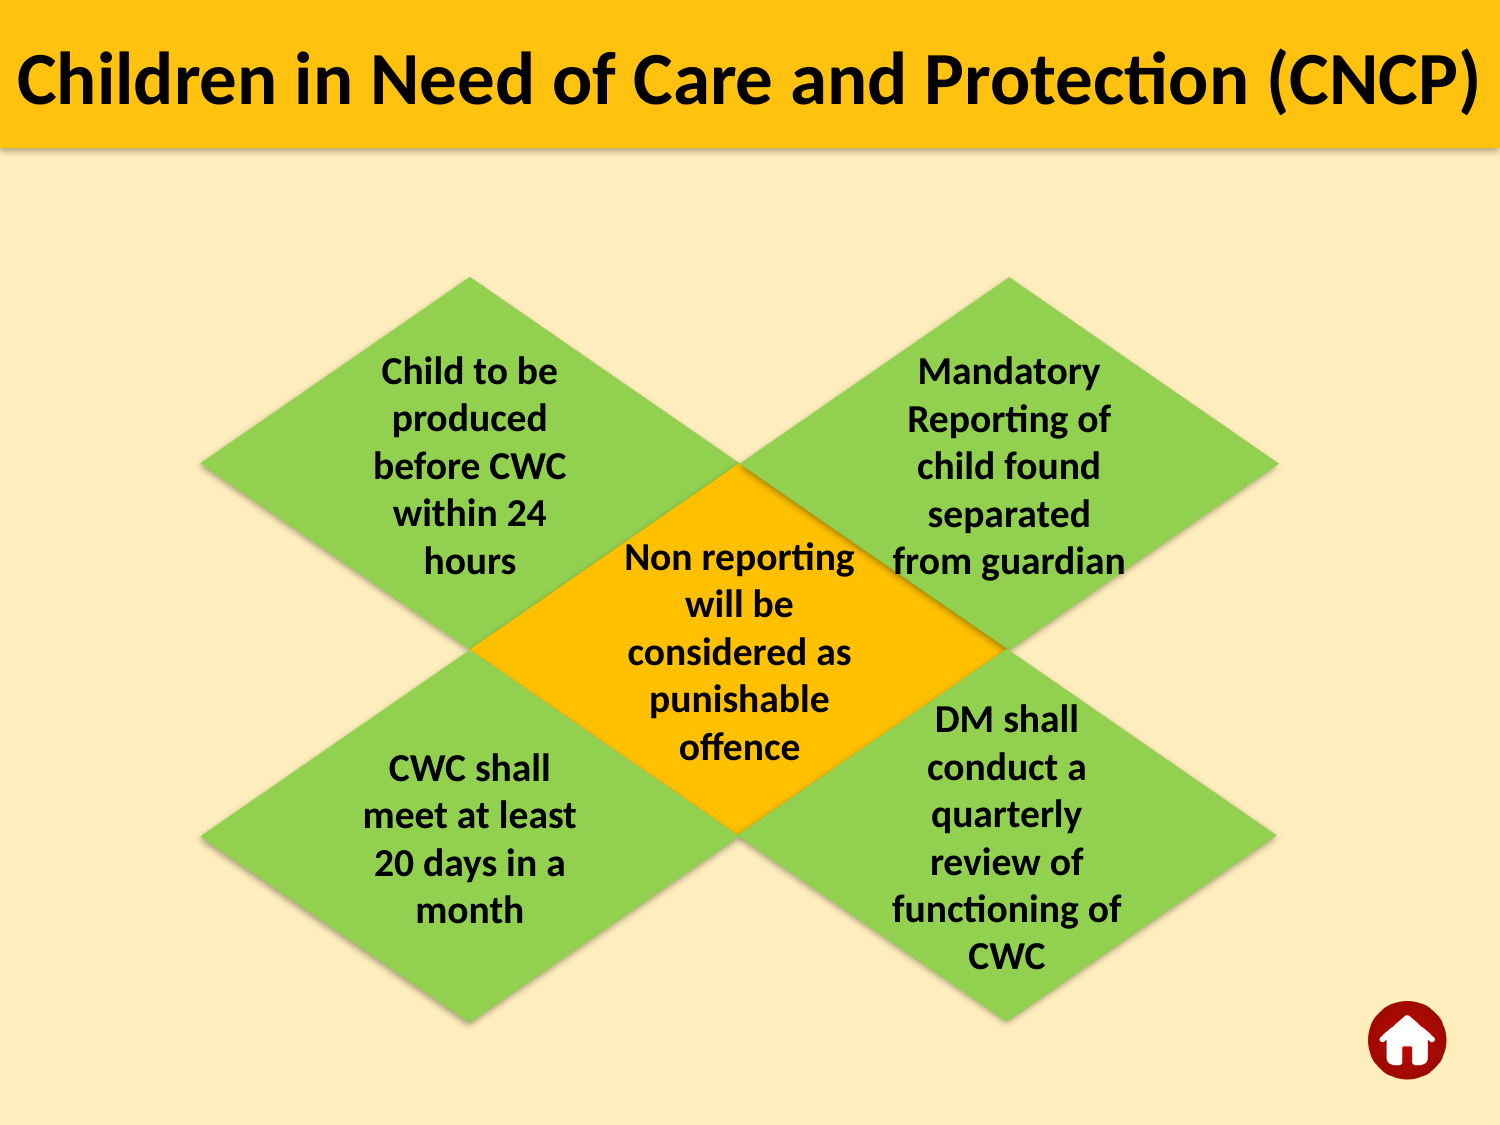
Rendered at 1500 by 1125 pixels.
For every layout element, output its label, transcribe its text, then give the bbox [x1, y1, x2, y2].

picture [1359, 992, 1455, 1088]
text_box Child to be produced before CWC within 24 hours [199, 276, 738, 649]
text_box Mandatory Reporting of child found separated from guardian [738, 276, 1280, 650]
text_box Non reporting will be considered as punishable offence [469, 463, 996, 830]
text_box DM shall conduct a quarterly review of functioning of CWC [740, 648, 1278, 1023]
text_box CWC shall meet at least 20 days in a month [199, 649, 741, 1024]
title Children in Need of Care and Protection (CNCP) [0, 22, 1500, 128]
